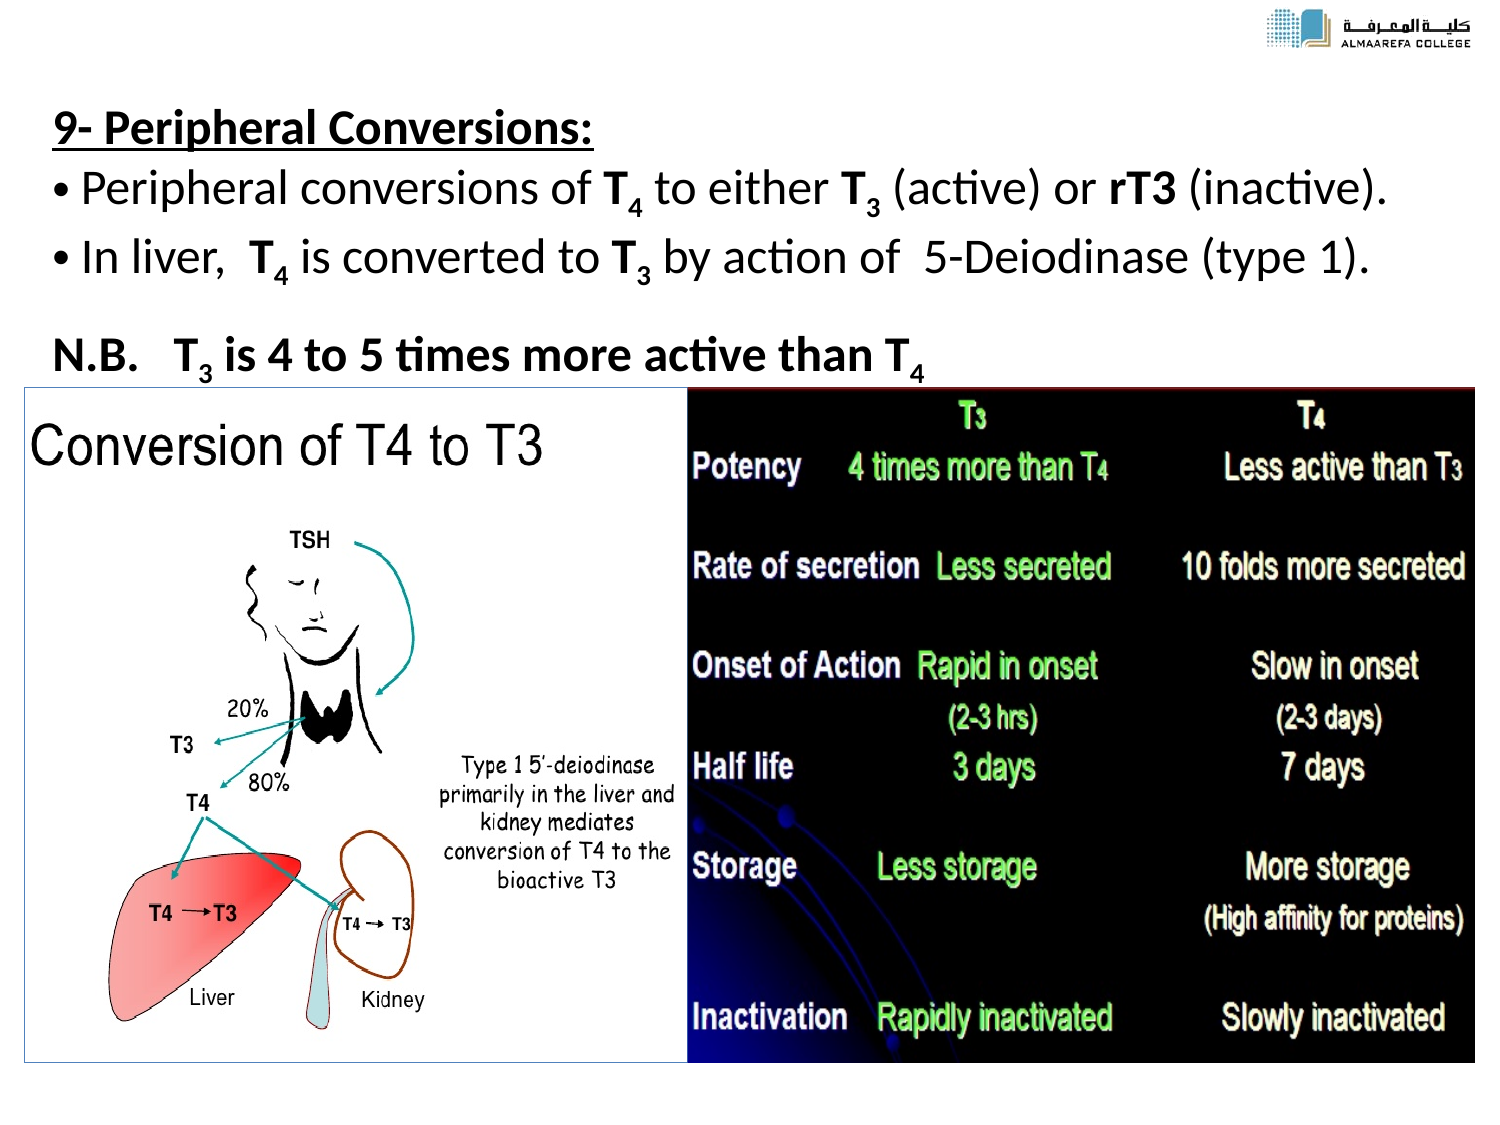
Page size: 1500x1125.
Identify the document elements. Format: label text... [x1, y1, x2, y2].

picture [1262, 0, 1475, 65]
picture [24, 387, 1476, 1063]
text_box 9- Peripheral Conversions: Peripheral conversions of T4 to either T3 (active) or rT3 (inactive). In liver, T4 is converted to T3 by action of 5-Deiodinase (type 1). N.B. T3 is 4 to 5 times more active than T4 [37, 87, 1463, 385]
